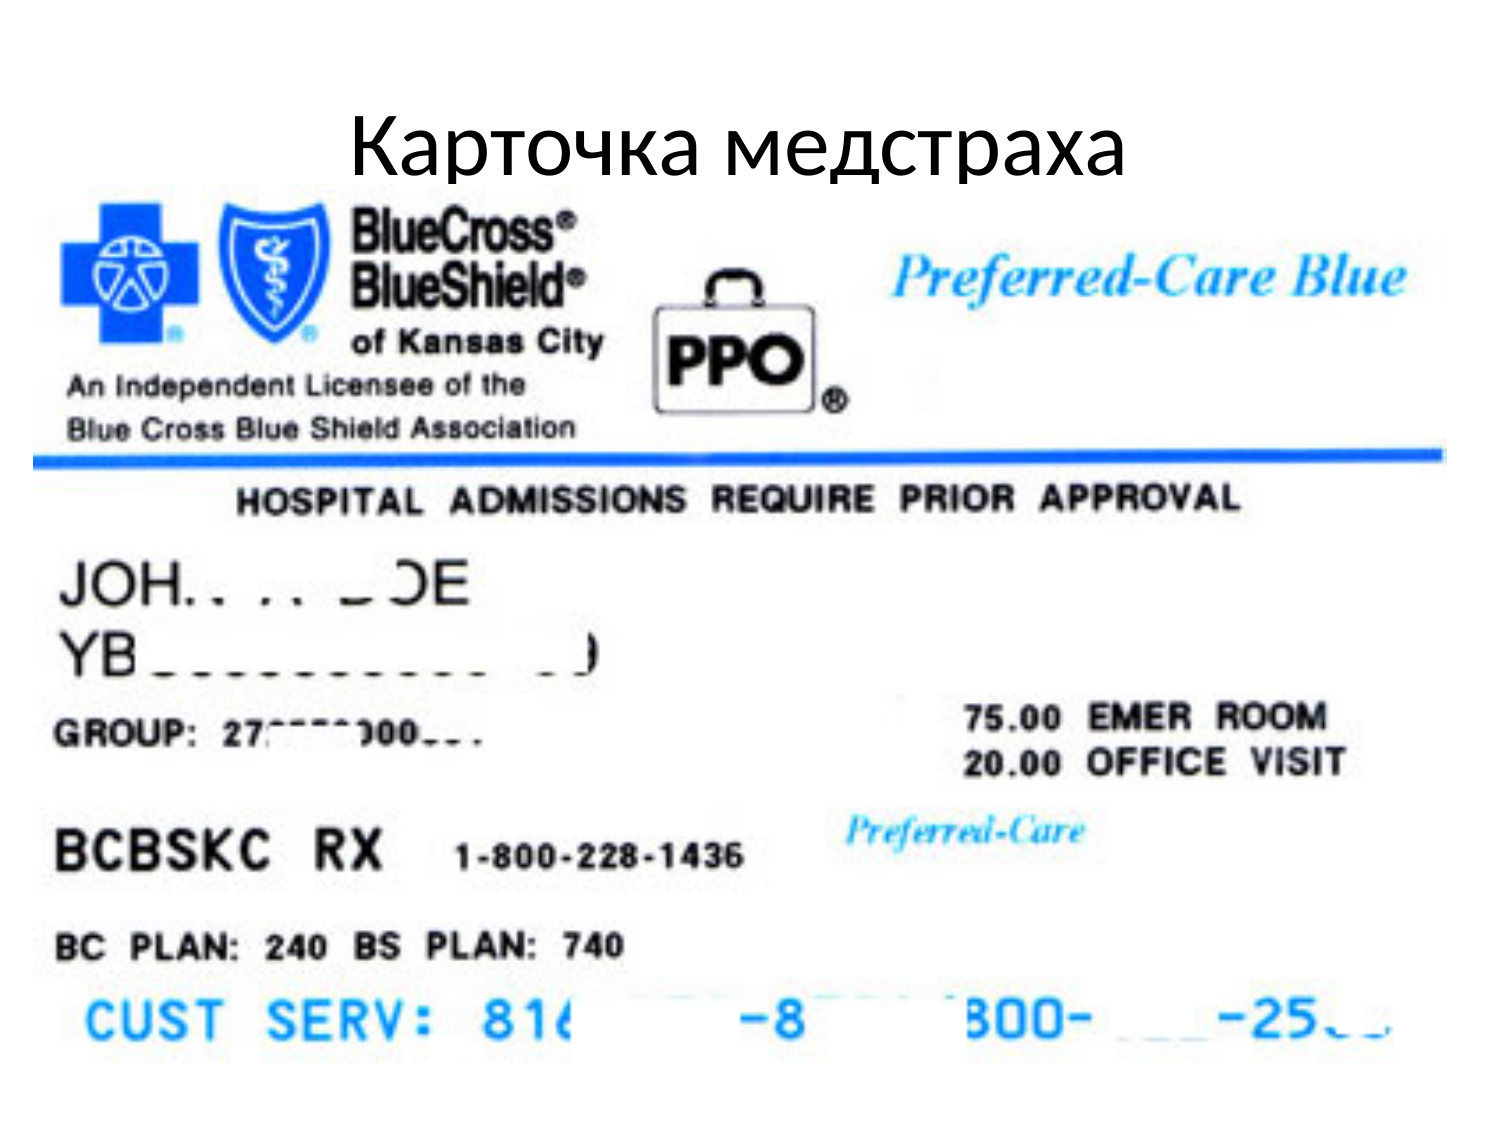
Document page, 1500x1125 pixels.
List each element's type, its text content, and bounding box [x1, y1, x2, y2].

title Карточка медстраха [75, 45, 1425, 182]
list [32, 184, 1448, 1071]
